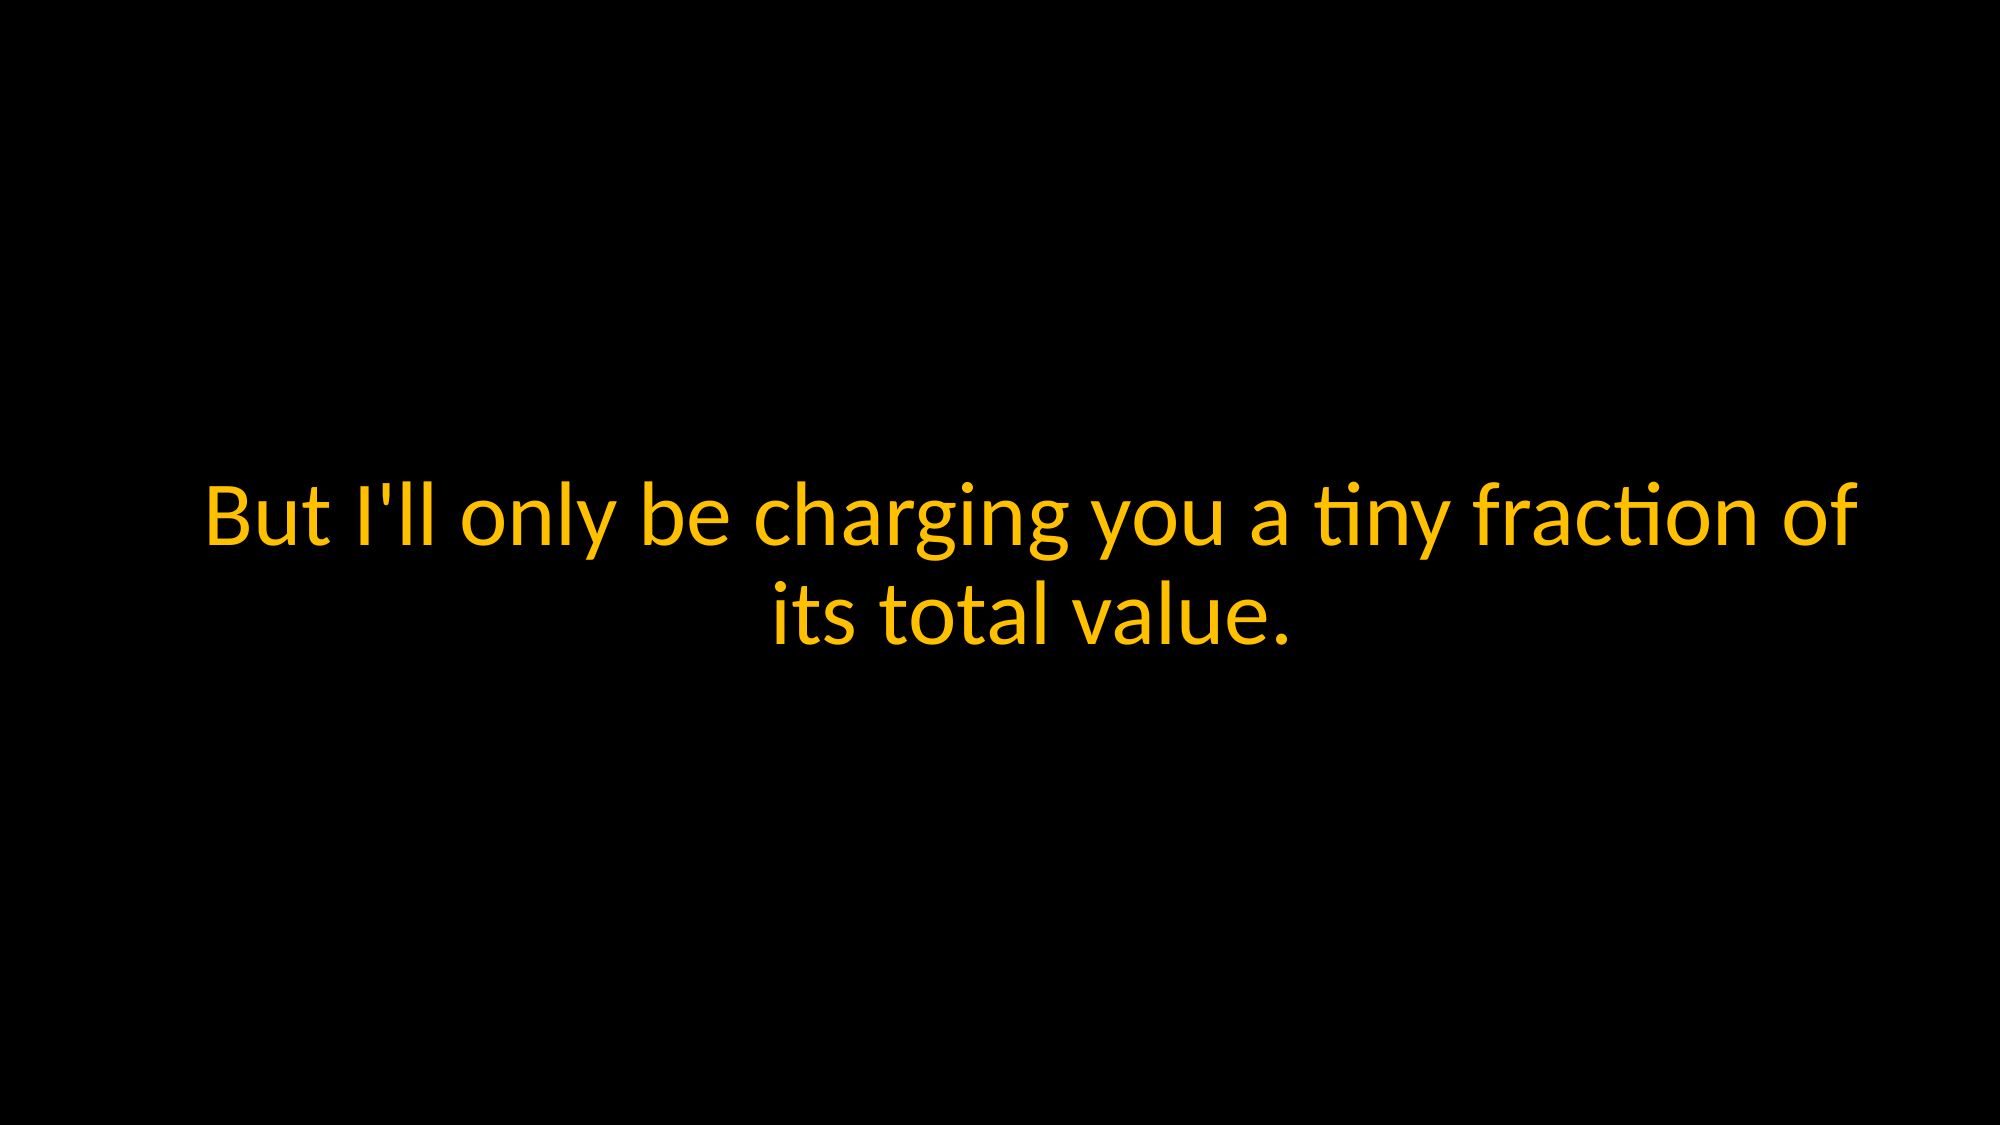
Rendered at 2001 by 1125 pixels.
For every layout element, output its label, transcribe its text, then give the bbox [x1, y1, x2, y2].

list But I'll only be charging you a tiny fraction of its total value. [169, 459, 1895, 905]
